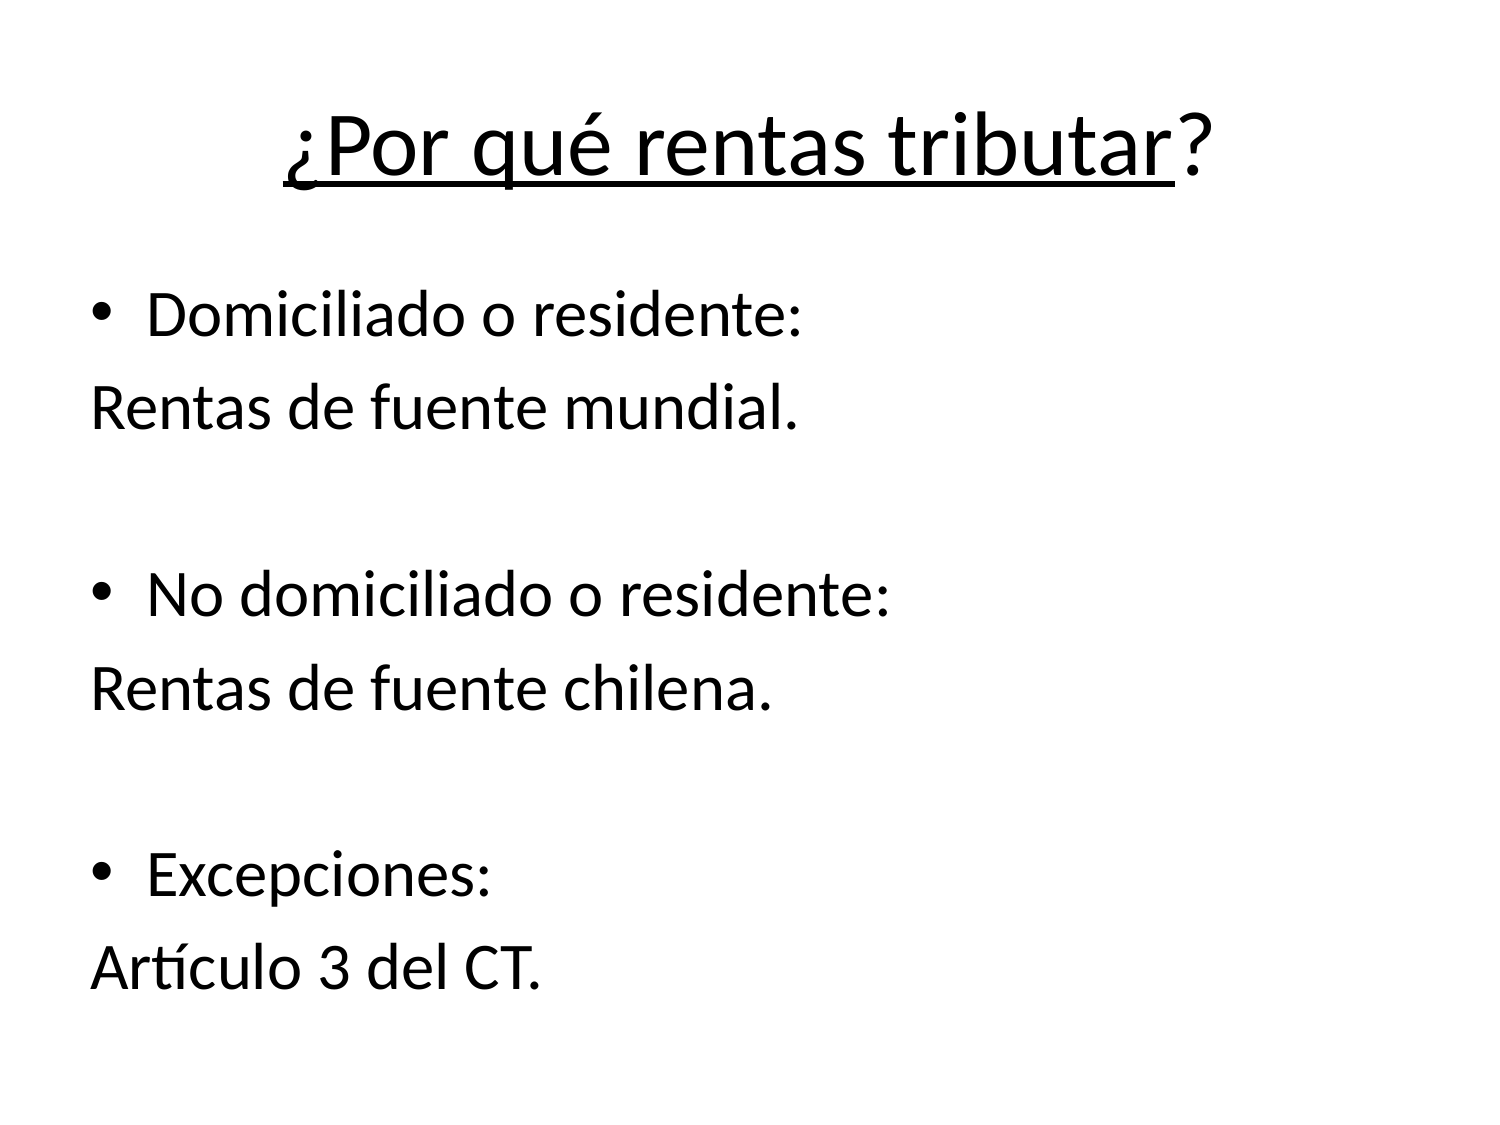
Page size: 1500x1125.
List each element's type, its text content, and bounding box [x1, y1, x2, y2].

title ¿Por qué rentas tributar? [74, 44, 1426, 233]
list Domiciliado o residente: Rentas de fuente mundial. No domiciliado o residente: Rentas de fuente chilena. Excepciones: Artículo 3 del CT. [74, 262, 1426, 1125]
